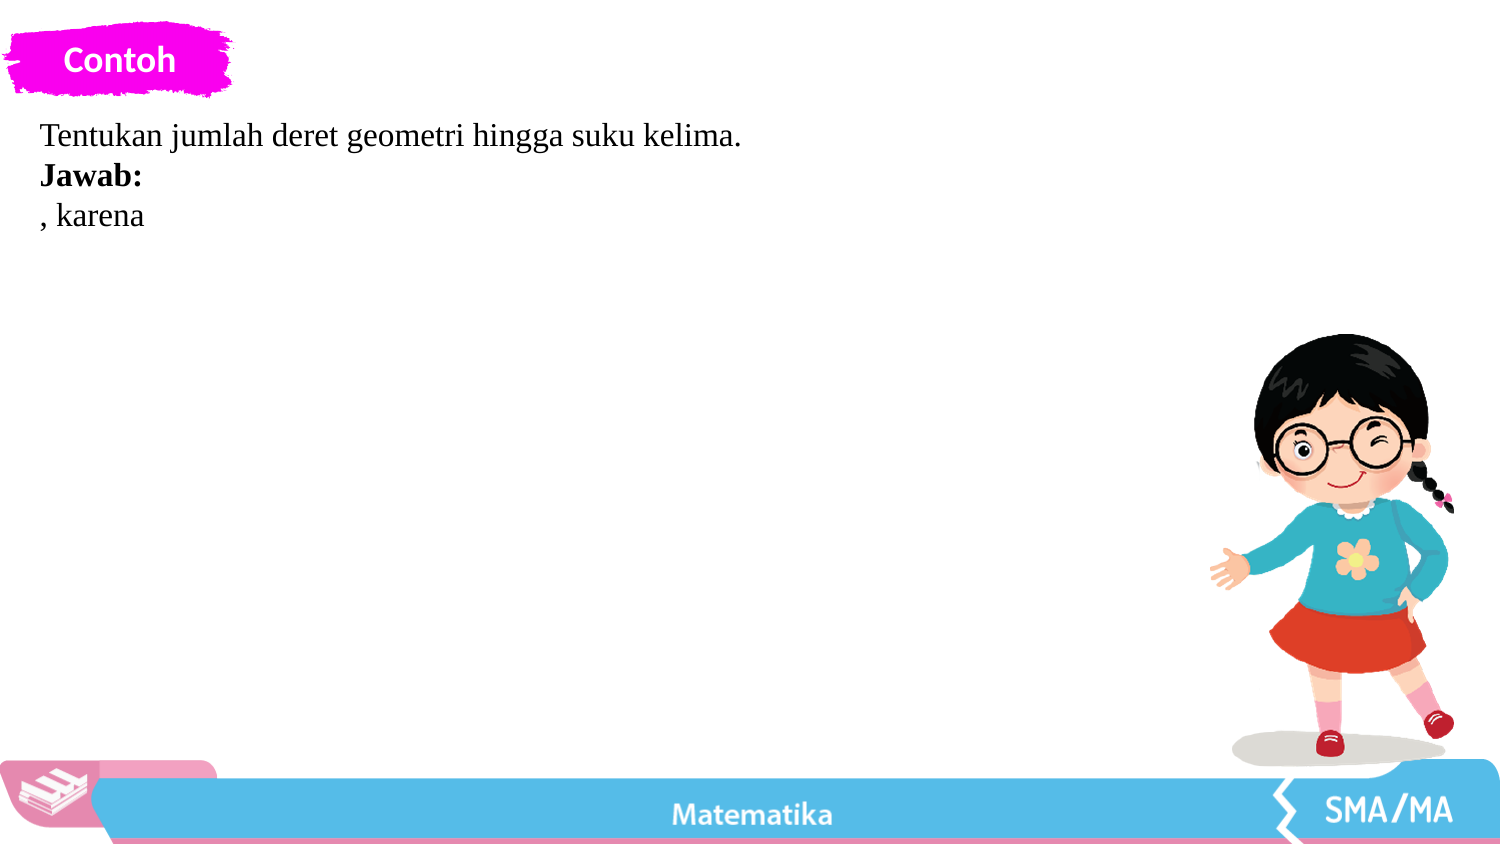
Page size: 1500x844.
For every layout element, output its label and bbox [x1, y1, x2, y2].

text_box [1, 21, 237, 101]
picture [0, 334, 1500, 844]
